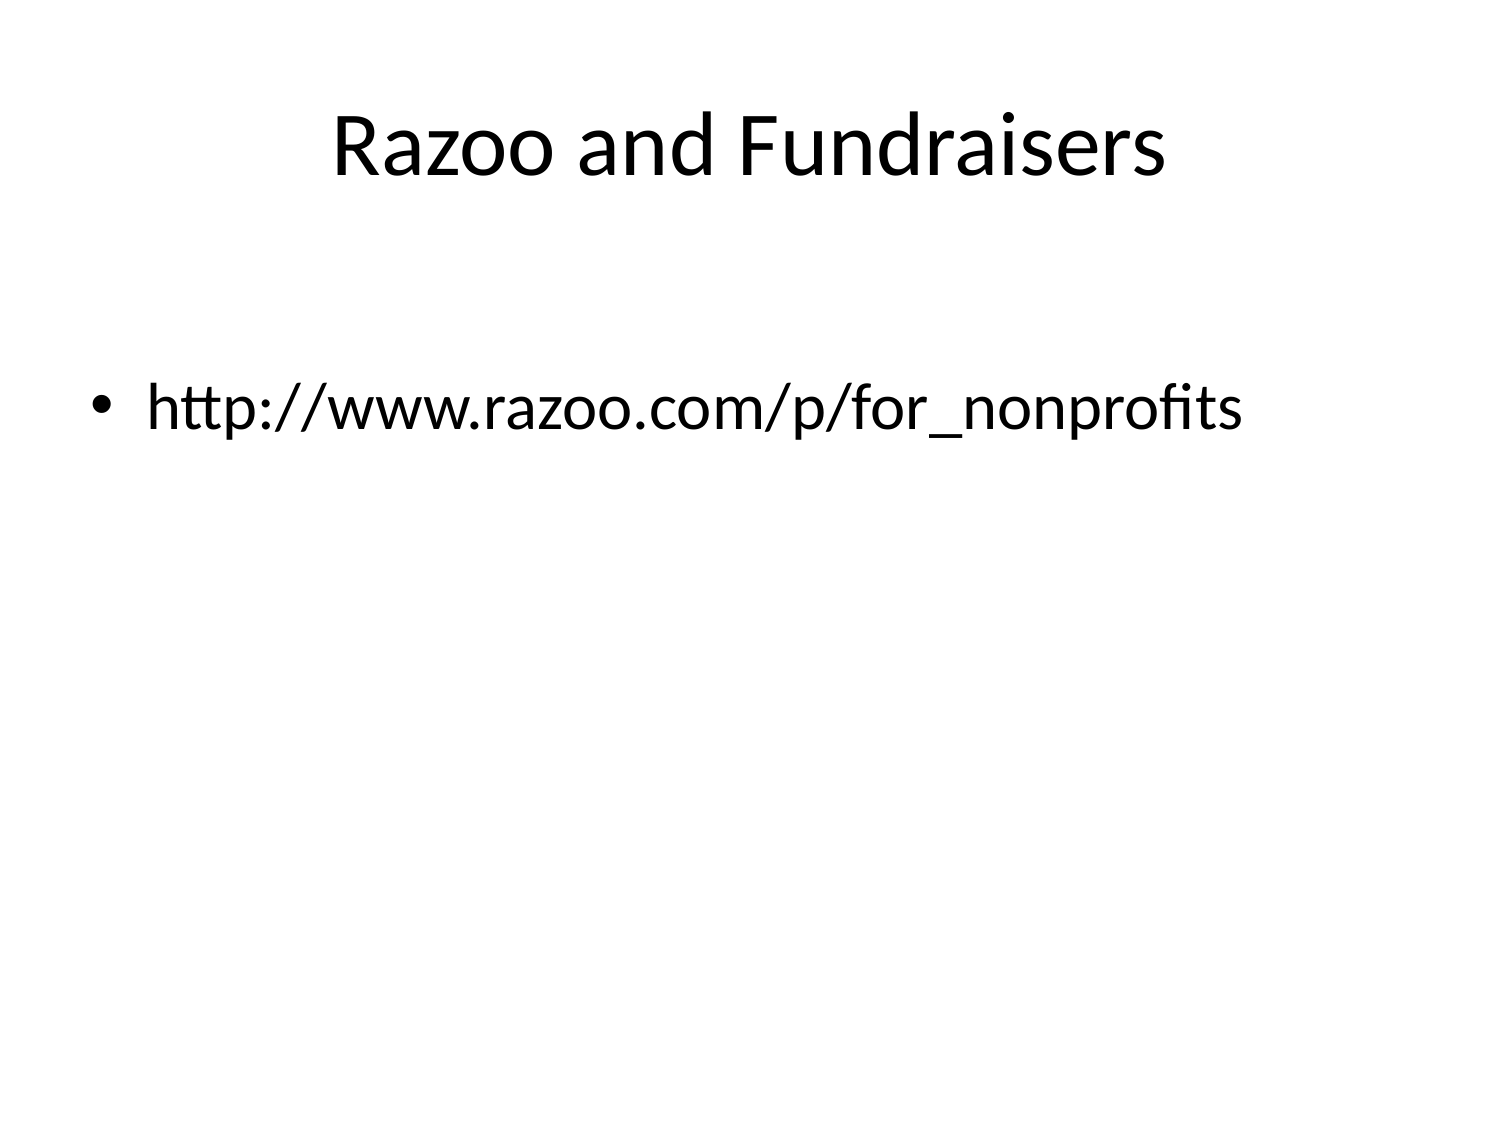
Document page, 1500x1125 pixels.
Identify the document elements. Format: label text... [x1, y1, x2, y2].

list http://www.razoo.com/p/for_nonprofits [75, 262, 1425, 1005]
title Razoo and Fundraisers [75, 45, 1425, 233]
